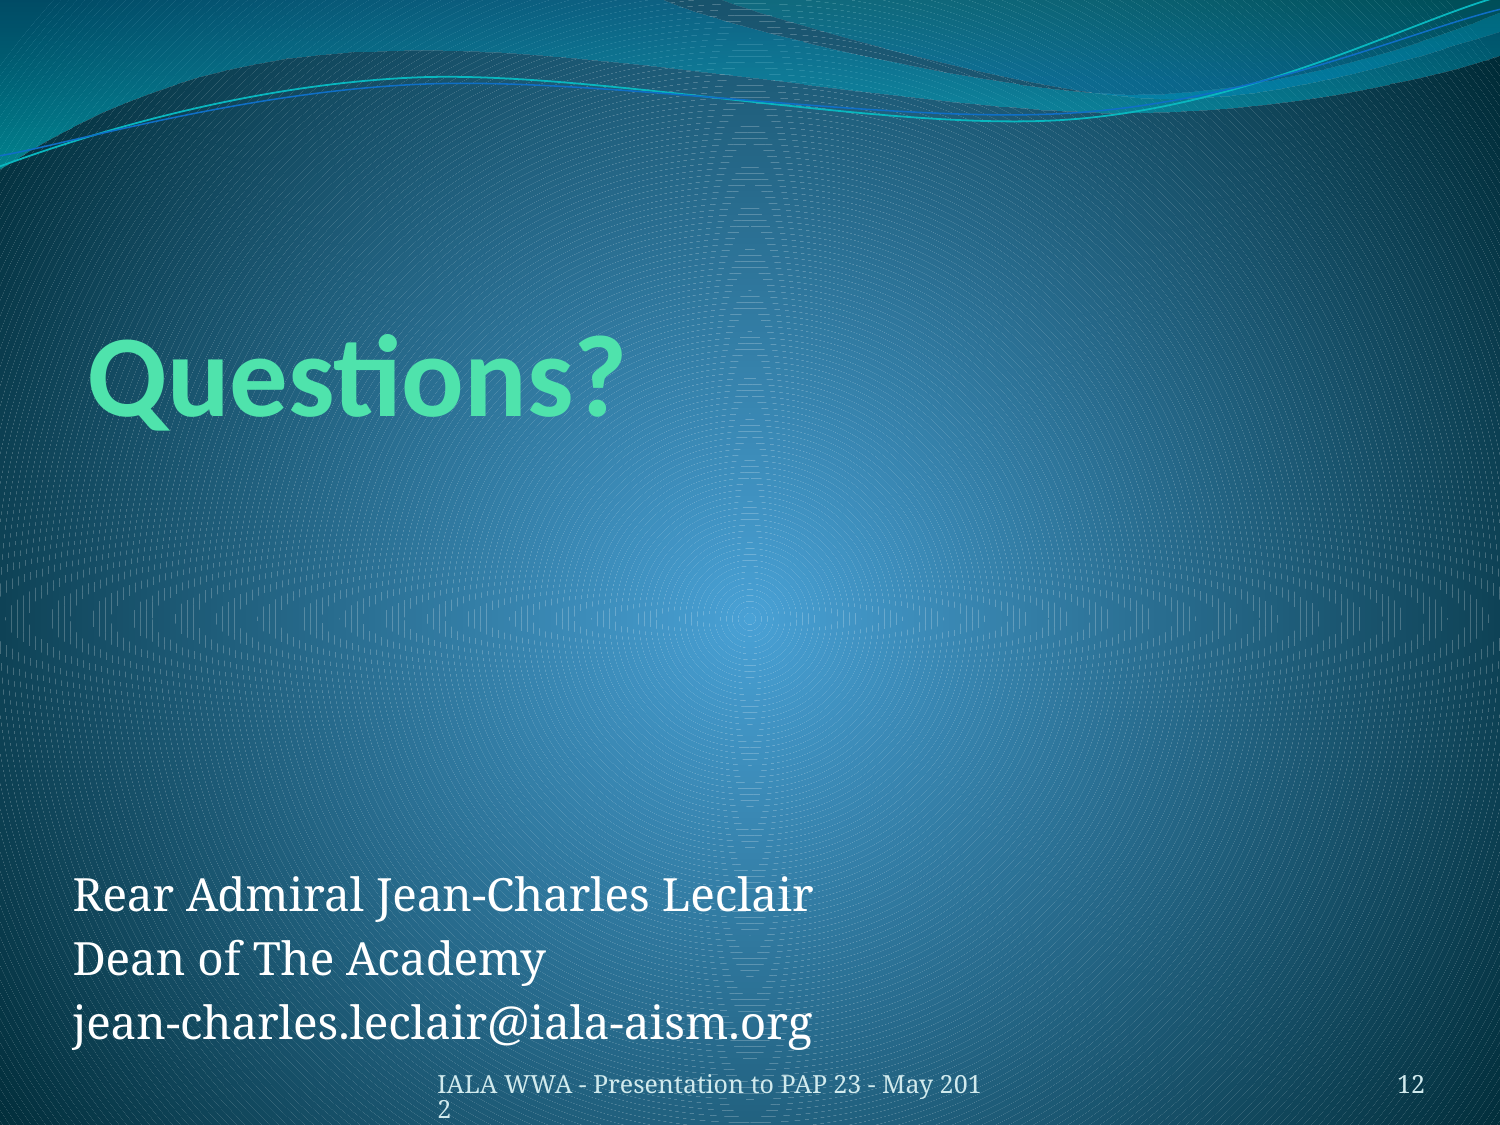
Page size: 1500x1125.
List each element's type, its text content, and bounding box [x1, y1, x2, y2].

slide_number 12 [1299, 1042, 1425, 1103]
footer IALA WWA - Presentation to PAP 23 - May 2012 [437, 1042, 988, 1103]
list Rear Admiral Jean-Charles Leclair Dean of The Academy jean-charles.leclair@iala-aism.org [64, 857, 1340, 1059]
title Questions? [86, 216, 1362, 440]
